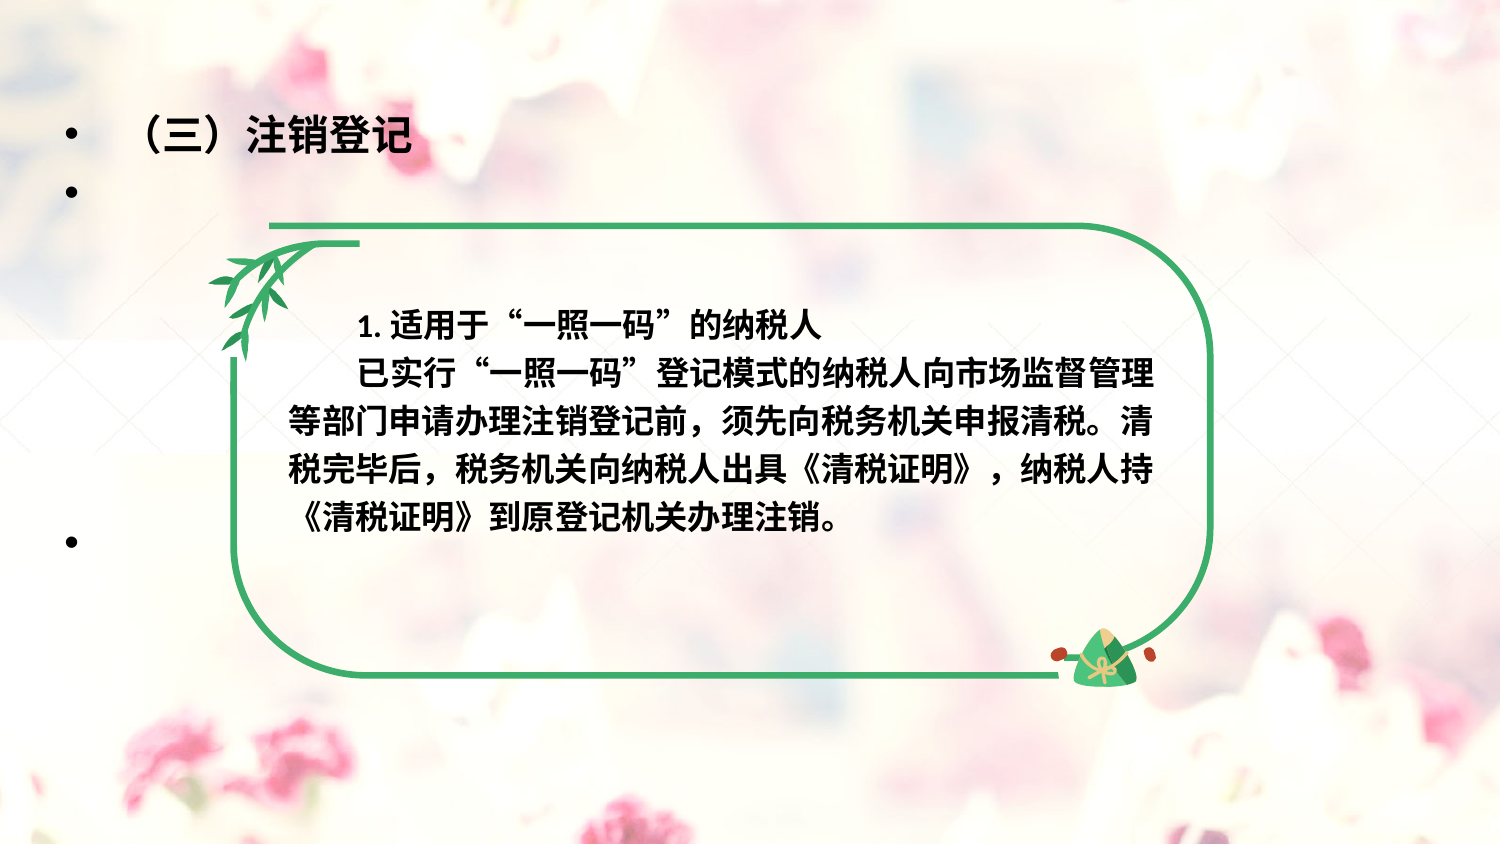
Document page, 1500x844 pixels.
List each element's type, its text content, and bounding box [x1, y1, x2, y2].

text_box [207, 222, 1214, 695]
picture [0, 0, 1500, 844]
list （三）注销登记 [52, 102, 1435, 301]
